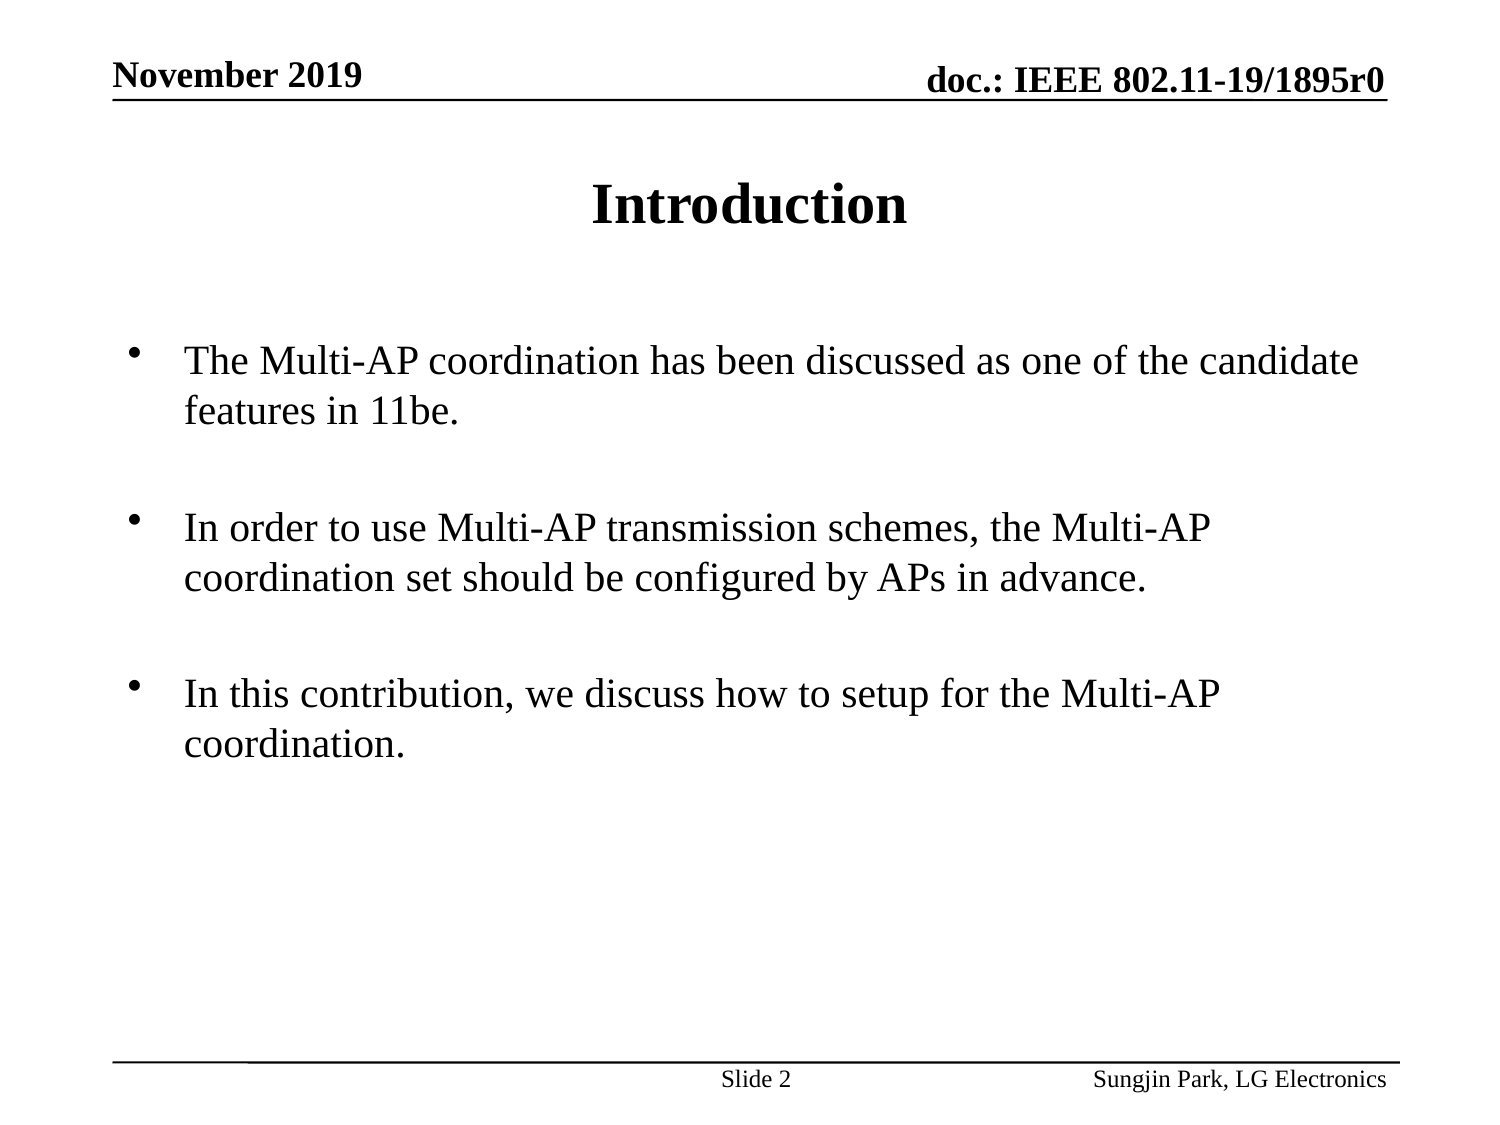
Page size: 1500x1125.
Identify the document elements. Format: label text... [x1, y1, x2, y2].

title Introduction [112, 112, 1388, 288]
list The Multi-AP coordination has been discussed as one of the candidate features in 11be. In order to use Multi-AP transmission schemes, the Multi-AP coordination set should be configured by APs in advance. In this contribution, we discuss how to setup for the Multi-AP coordination. [112, 324, 1388, 1063]
slide_number Slide 2 [712, 1061, 800, 1093]
